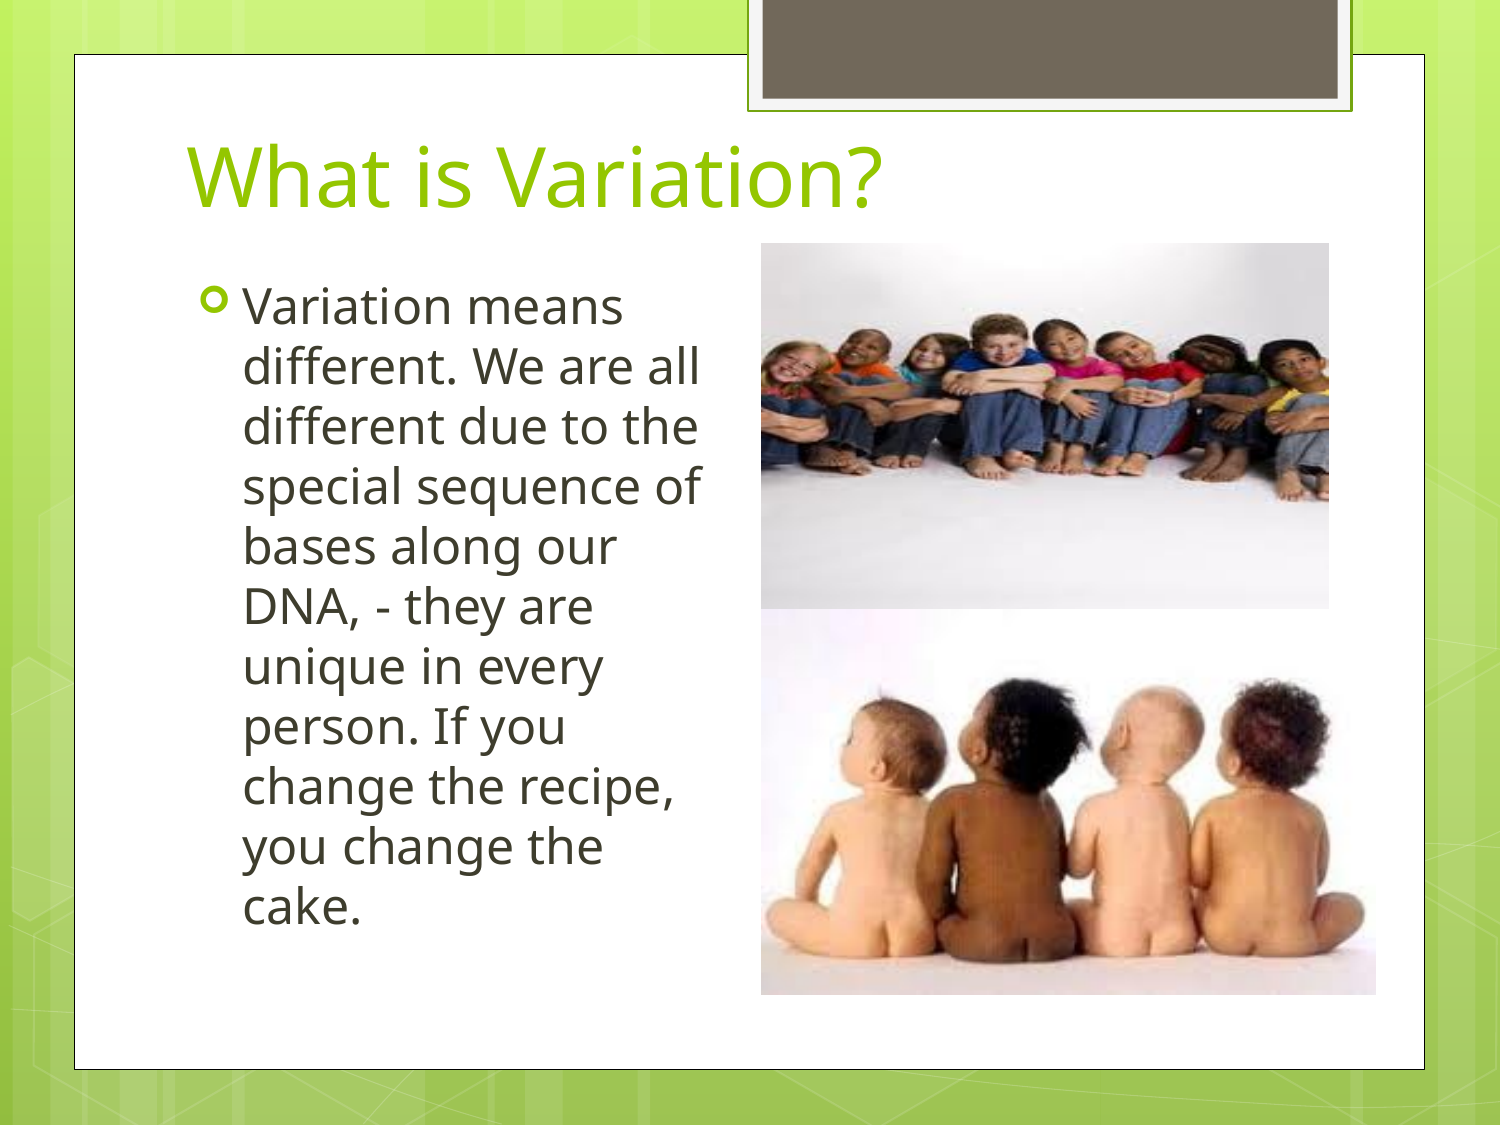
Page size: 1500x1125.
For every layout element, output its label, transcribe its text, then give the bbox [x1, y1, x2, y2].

list Variation means different. We are all different due to the special sequence of bases along our DNA, - they are unique in every person. If you change the recipe, you change the cake. [171, 267, 732, 953]
picture [761, 243, 1377, 995]
title What is Variation? [171, 101, 1324, 232]
